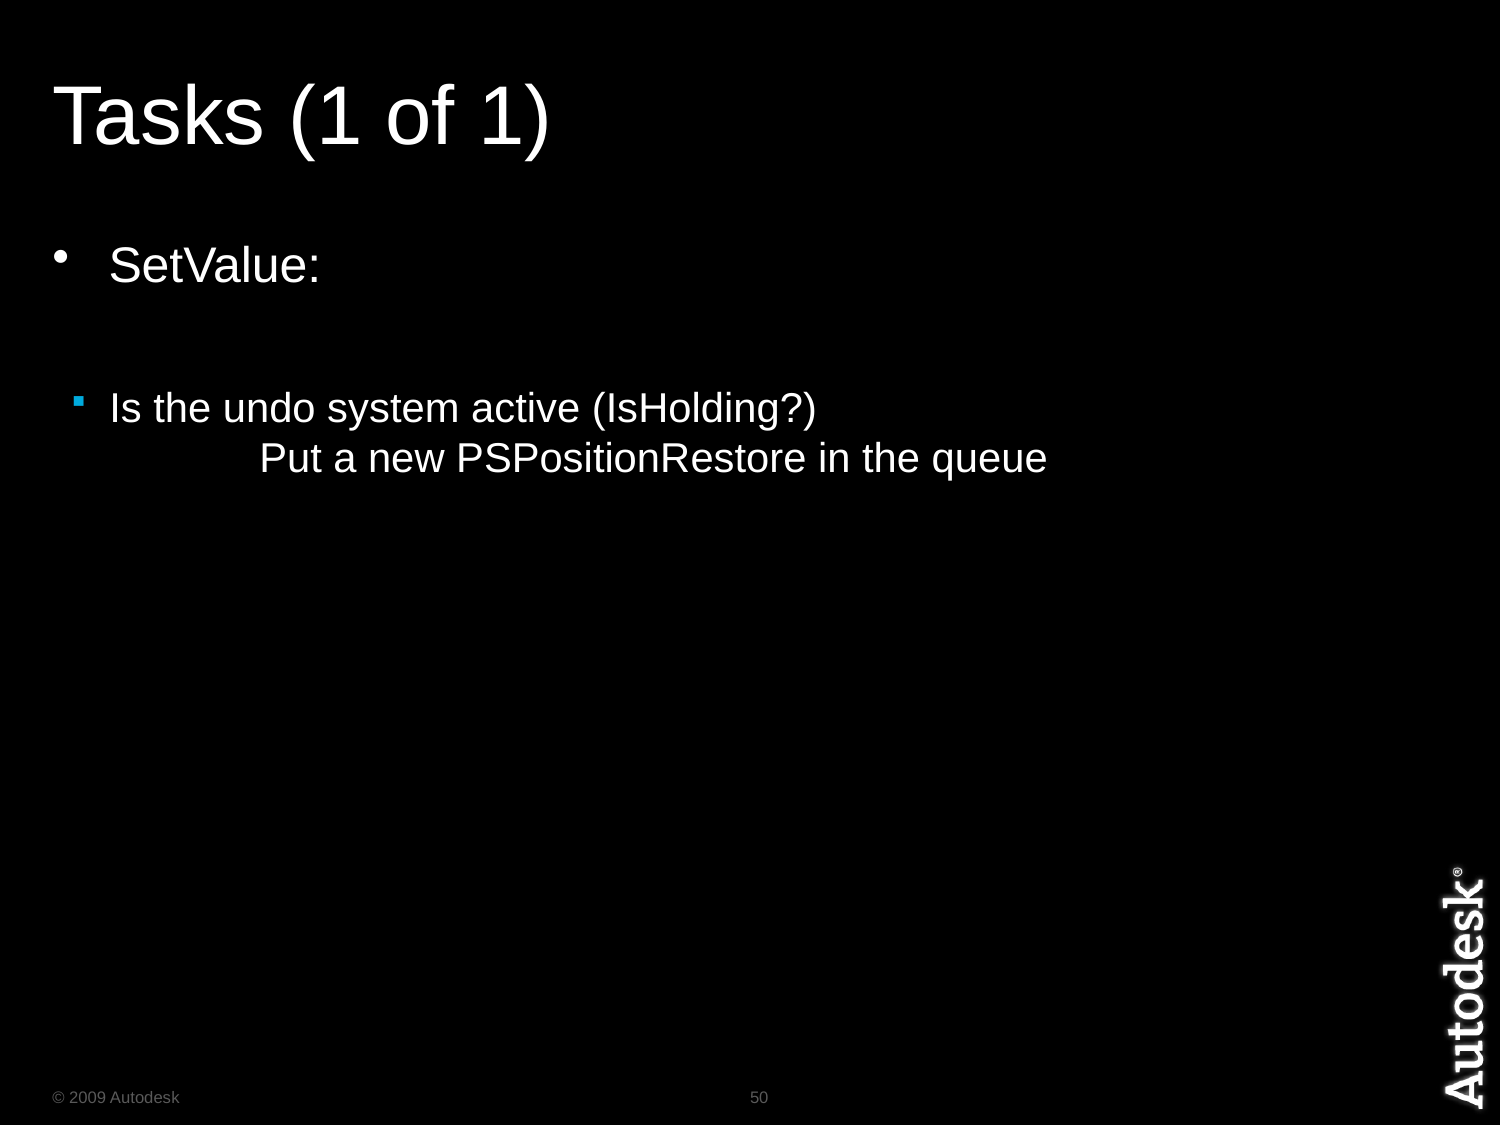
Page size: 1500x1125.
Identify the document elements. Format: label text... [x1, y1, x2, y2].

title Tasks (1 of 1) [52, 22, 1401, 211]
list SetValue: Is the undo system active (IsHolding?) Put a new PSPositionRestore in the queue [52, 231, 1401, 1073]
picture [1402, 0, 1500, 1125]
